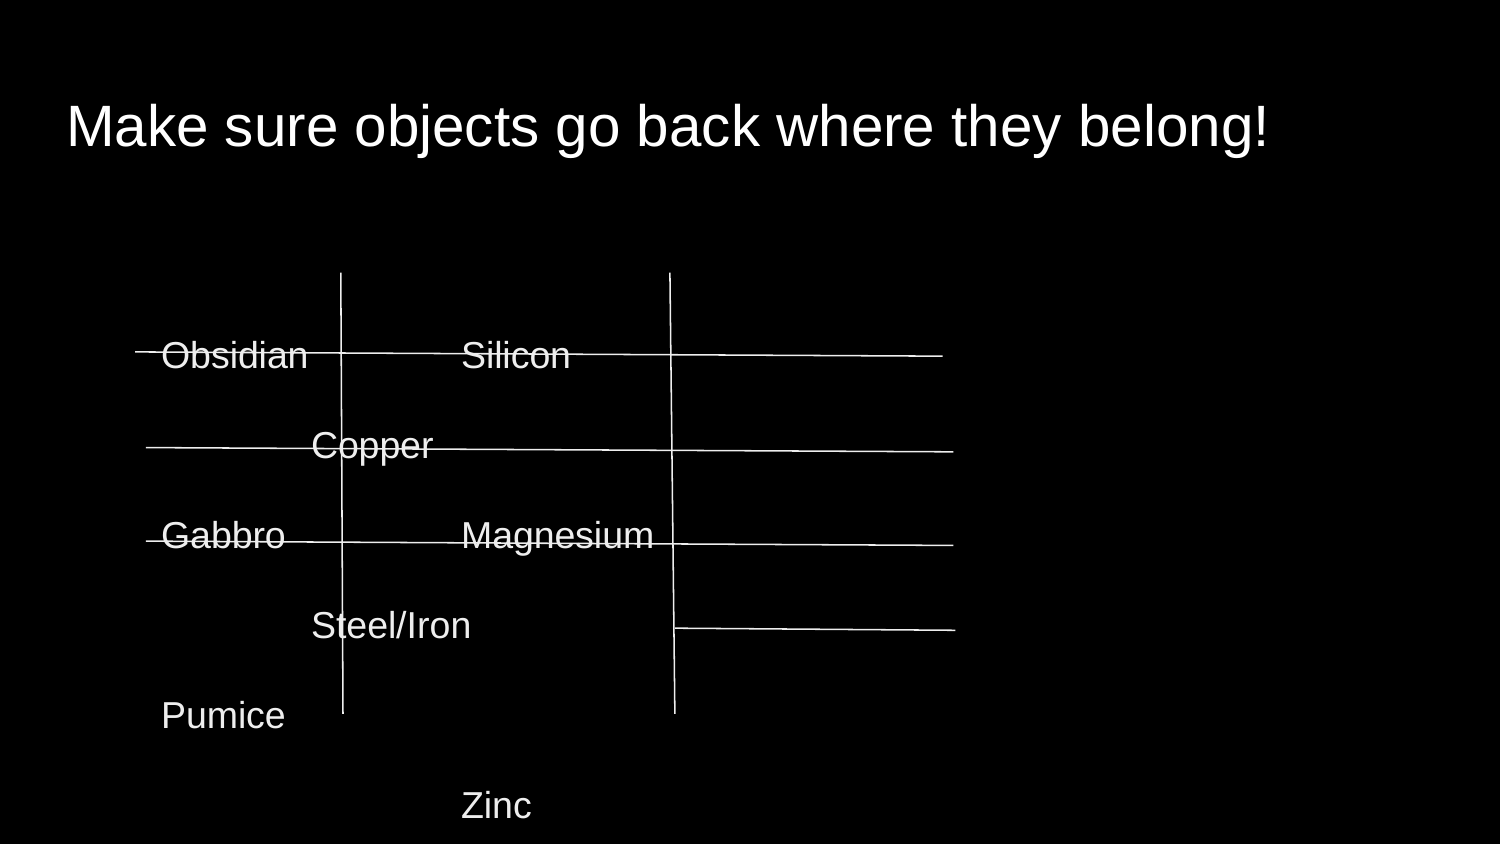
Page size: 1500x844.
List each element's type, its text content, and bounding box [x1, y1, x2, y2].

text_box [674, 627, 956, 631]
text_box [145, 540, 954, 546]
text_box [145, 447, 954, 453]
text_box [340, 460, 344, 539]
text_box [135, 351, 943, 357]
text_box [669, 554, 676, 714]
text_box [669, 272, 676, 350]
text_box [669, 365, 676, 445]
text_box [340, 554, 344, 714]
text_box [340, 272, 344, 350]
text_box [669, 460, 676, 539]
title Make sure objects go back where they belong! [51, 72, 1449, 167]
text_box Obsidian Silicon Copper Gabbro Magnesium Steel/Iron Pumice Zinc Mystery Aluminum [145, 270, 1069, 751]
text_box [340, 365, 344, 445]
